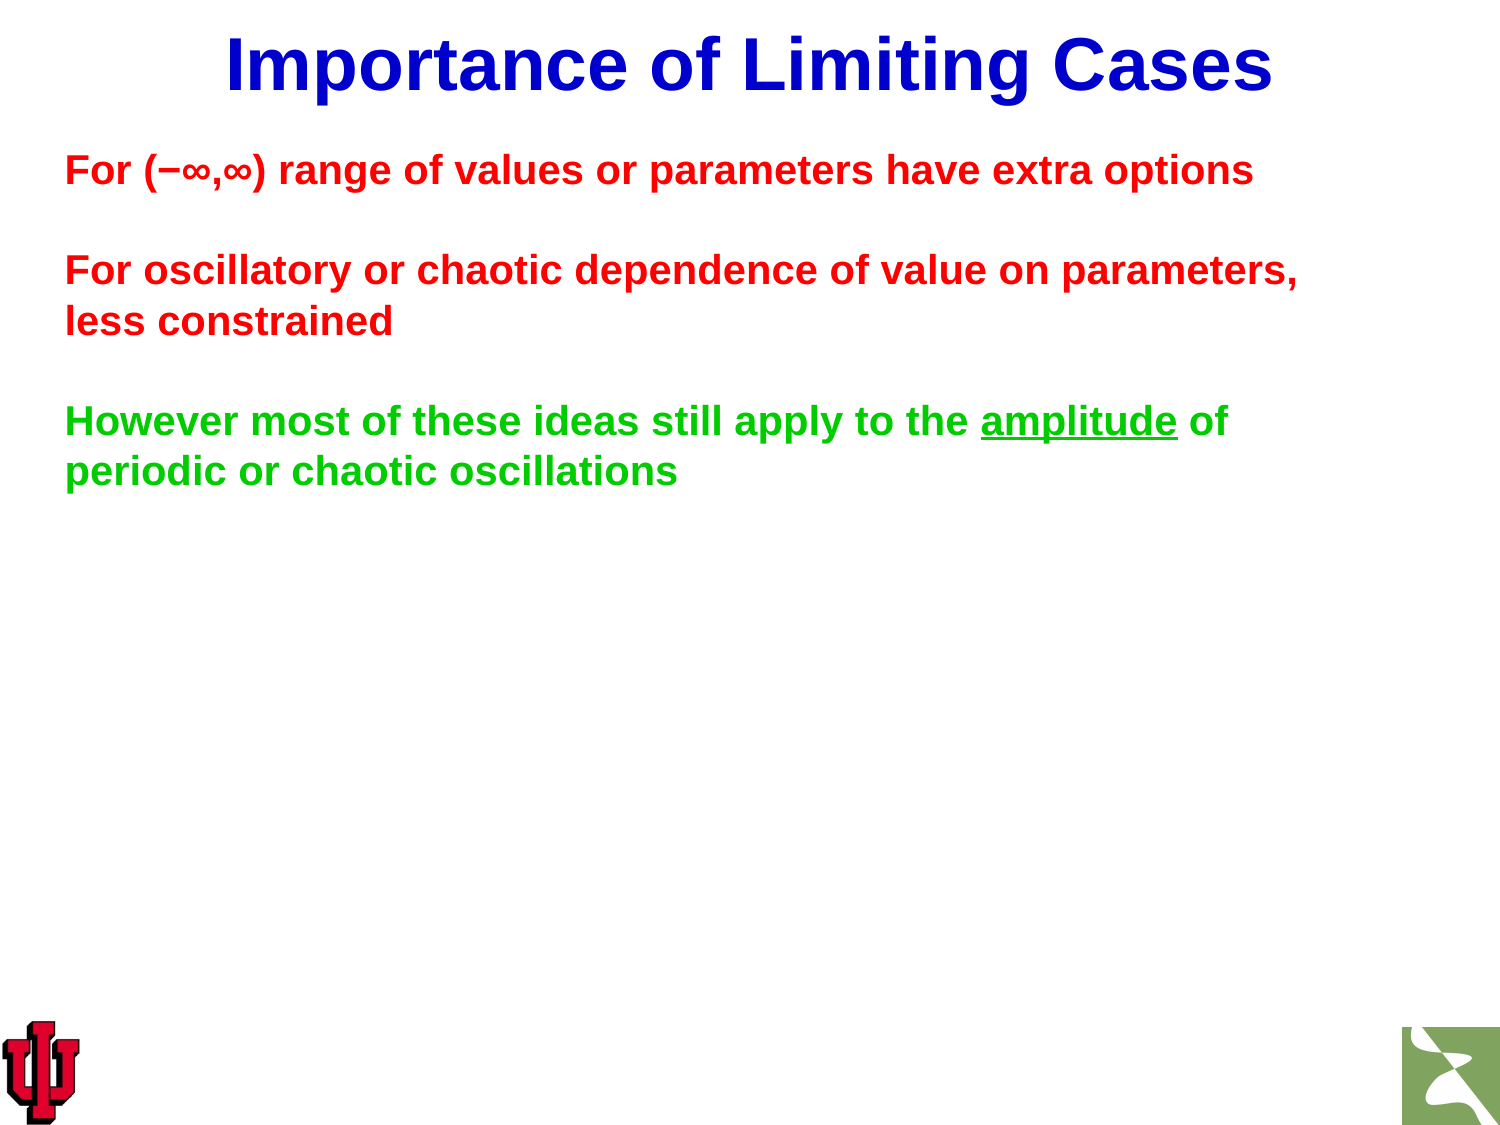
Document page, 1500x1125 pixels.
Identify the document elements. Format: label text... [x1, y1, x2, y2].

picture [0, 1020, 80, 1125]
text_box For (−∞,∞) range of values or parameters have extra options For oscillatory or chaotic dependence of value on parameters, less constrained However most of these ideas still apply to the amplitude of periodic or chaotic oscillations [49, 135, 1331, 501]
title Importance of Limiting Cases [0, 0, 1500, 130]
picture [1402, 1027, 1500, 1125]
